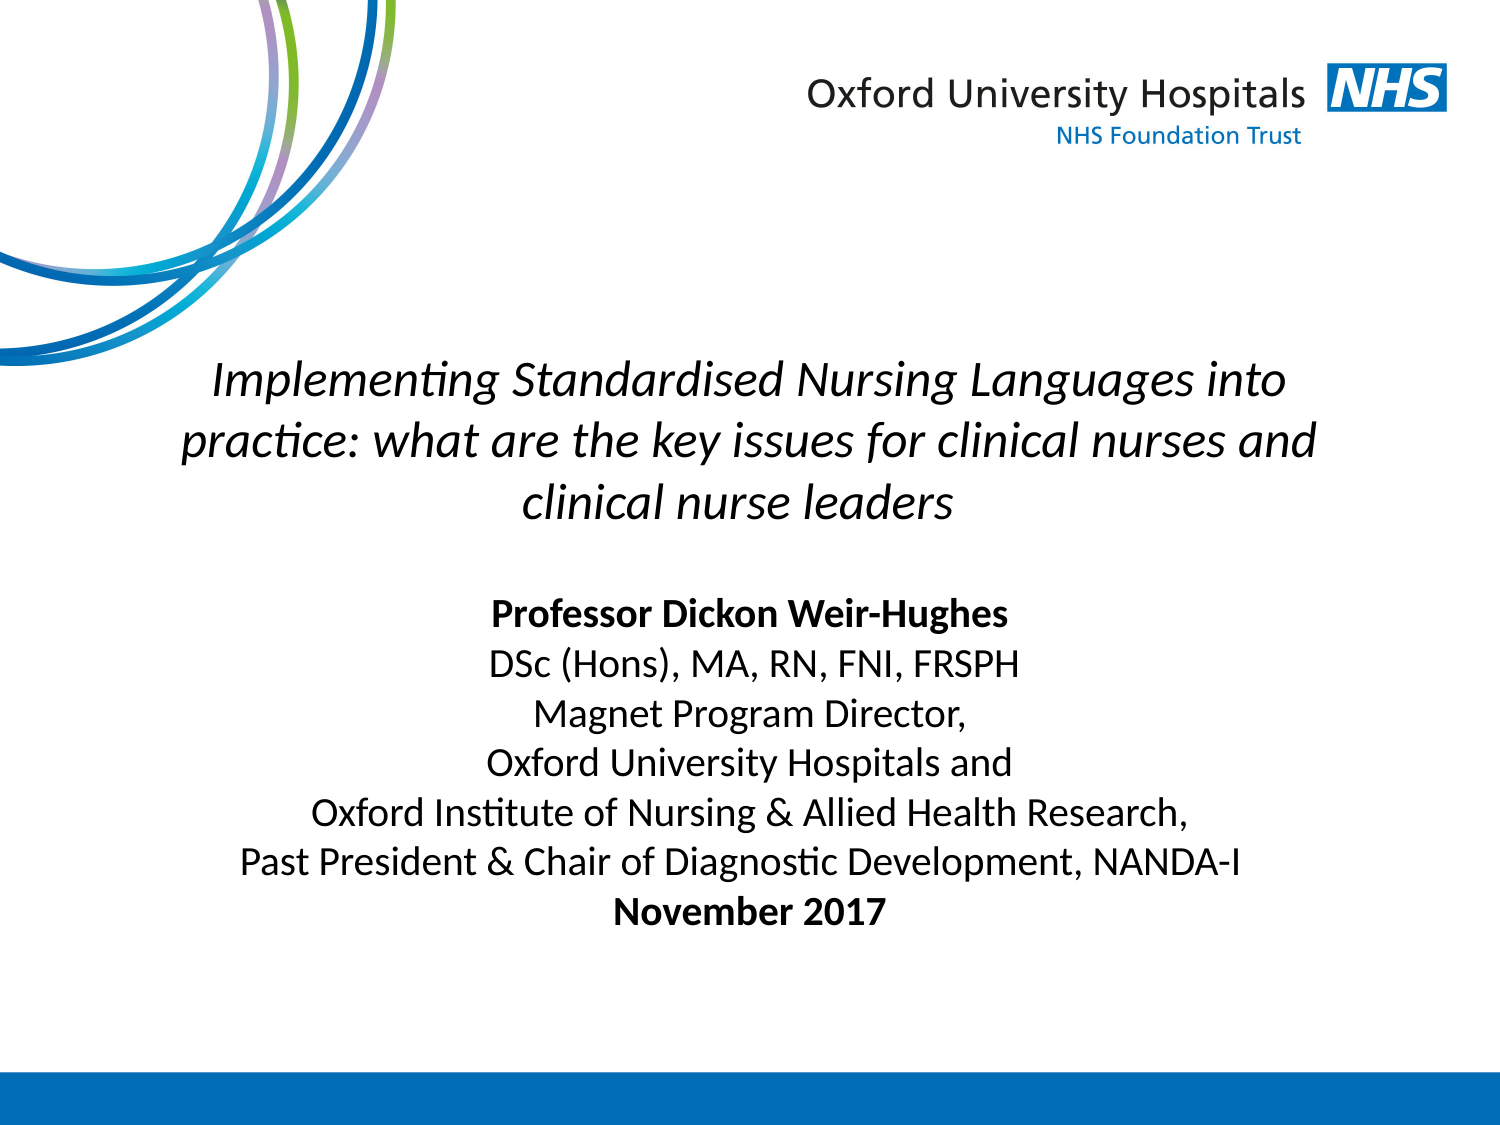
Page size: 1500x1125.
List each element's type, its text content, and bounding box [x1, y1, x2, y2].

title Implementing Standardised Nursing Languages into practice: what are the key issues for clinical nurses and clinical nurse leaders Professor Dickon Weir-Hughes DSc (Hons), MA, RN, FNI, FRSPH Magnet Program Director, Oxford University Hospitals and Oxford Institute of Nursing & Allied Health Research, Past President & Chair of Diagnostic Development, NANDA-I November 2017 [106, 333, 1393, 995]
picture [0, 0, 1500, 1125]
